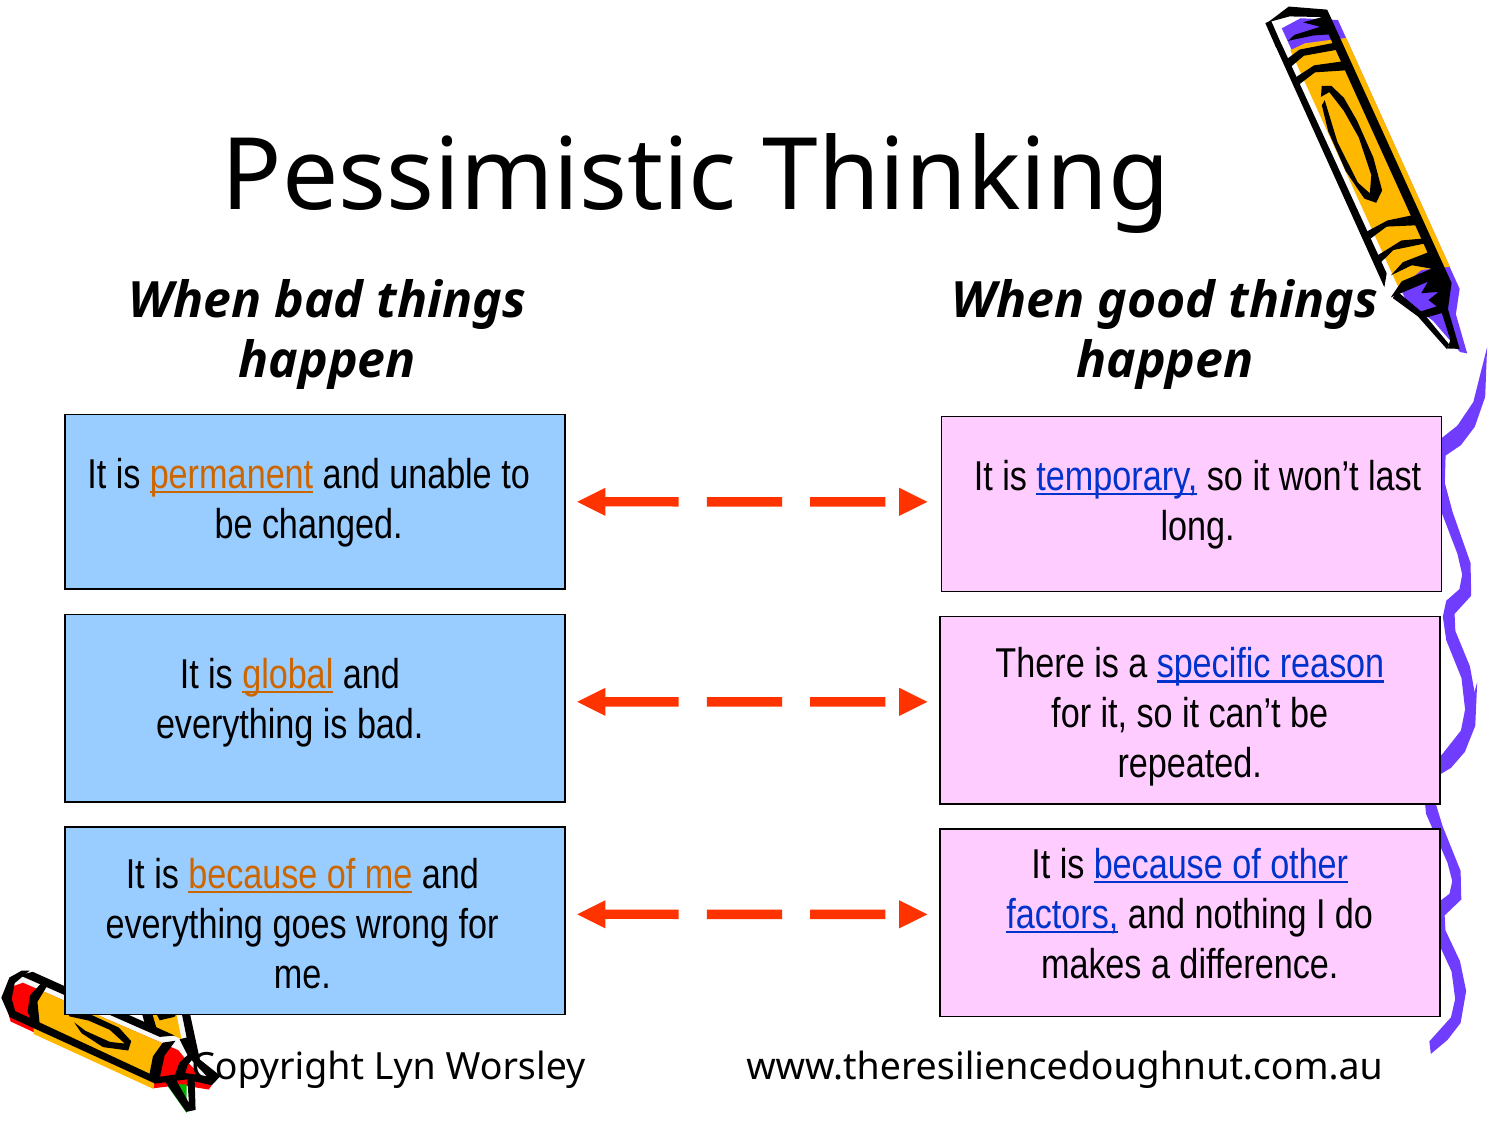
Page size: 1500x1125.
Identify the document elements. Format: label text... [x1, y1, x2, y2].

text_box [64, 101, 1442, 1045]
text_box Copyright Lyn Worsley www.theresiliencedoughnut.com.au [0, 1034, 1399, 1095]
